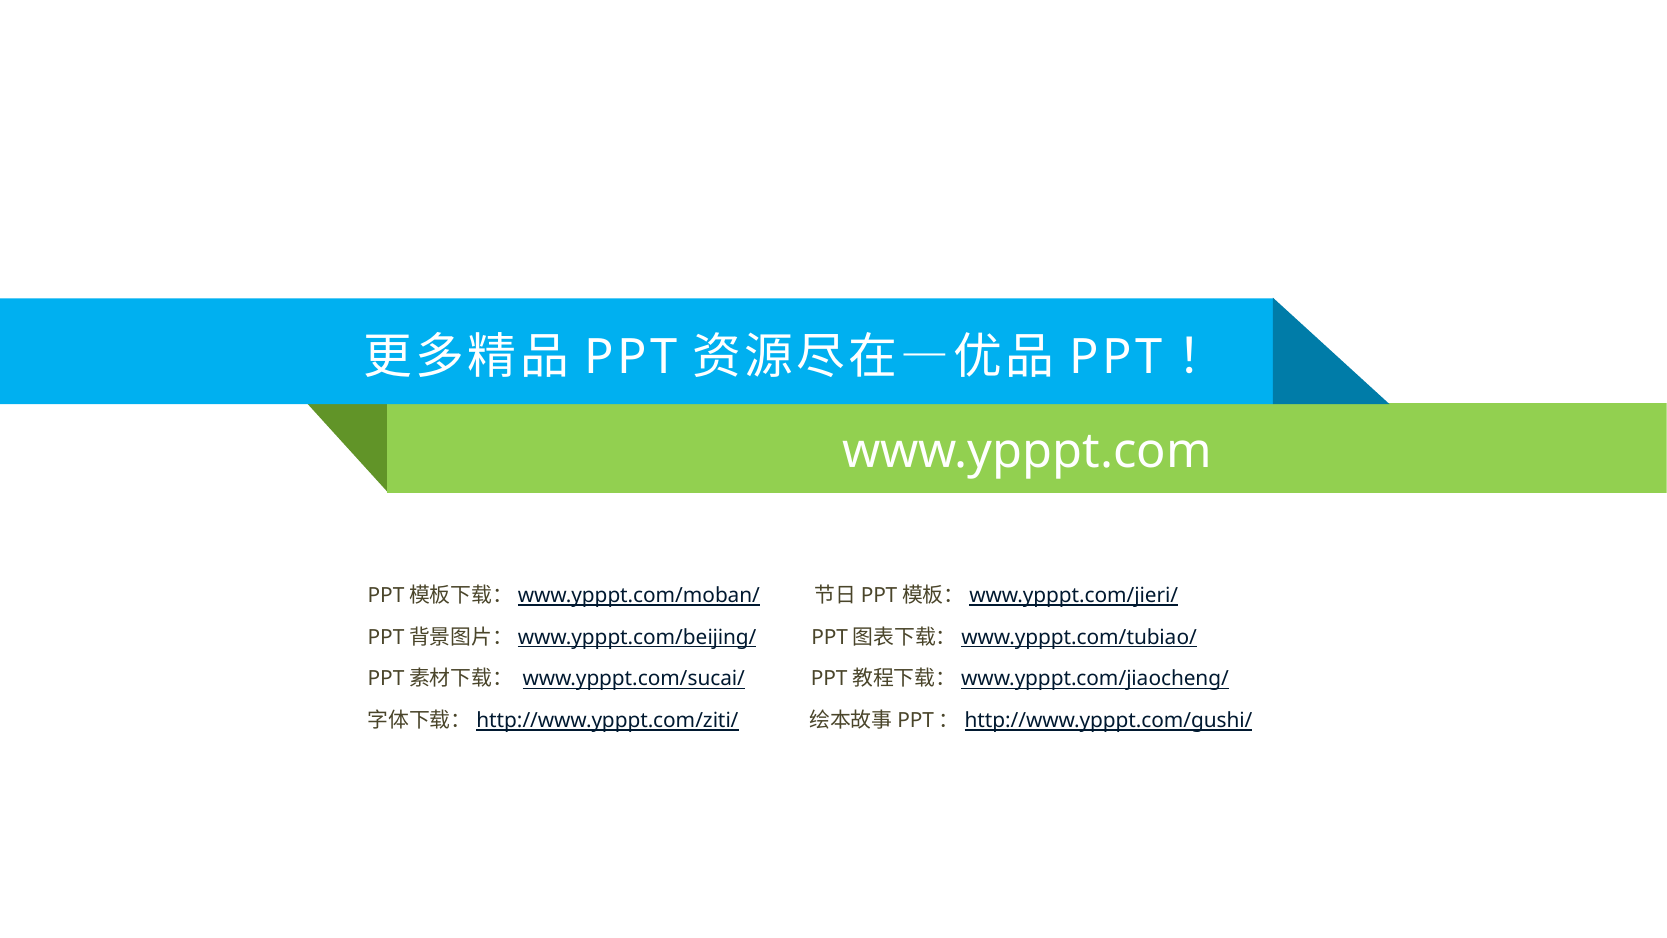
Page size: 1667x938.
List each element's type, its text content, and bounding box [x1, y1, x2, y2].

text_box PPT模板下载：www.ypppt.com/moban/ 节日PPT模板：www.ypppt.com/jieri/ PPT背景图片：www.ypppt.com/beijing/ PPT图表下载：www.ypppt.com/tubiao/ PPT素材下载： www.ypppt.com/sucai/ PPT教程下载：www.ypppt.com/jiaocheng/ 字体下载：http://www.ypppt.com/ziti/ 绘本故事PPT：http://www.ypppt.com/gushi/ [352, 535, 1297, 768]
text_box [1271, 295, 1393, 406]
text_box www.ypppt.com [386, 402, 1667, 494]
text_box [307, 405, 386, 492]
text_box 更多精品PPT资源尽在—优品PPT！ [0, 297, 1271, 405]
